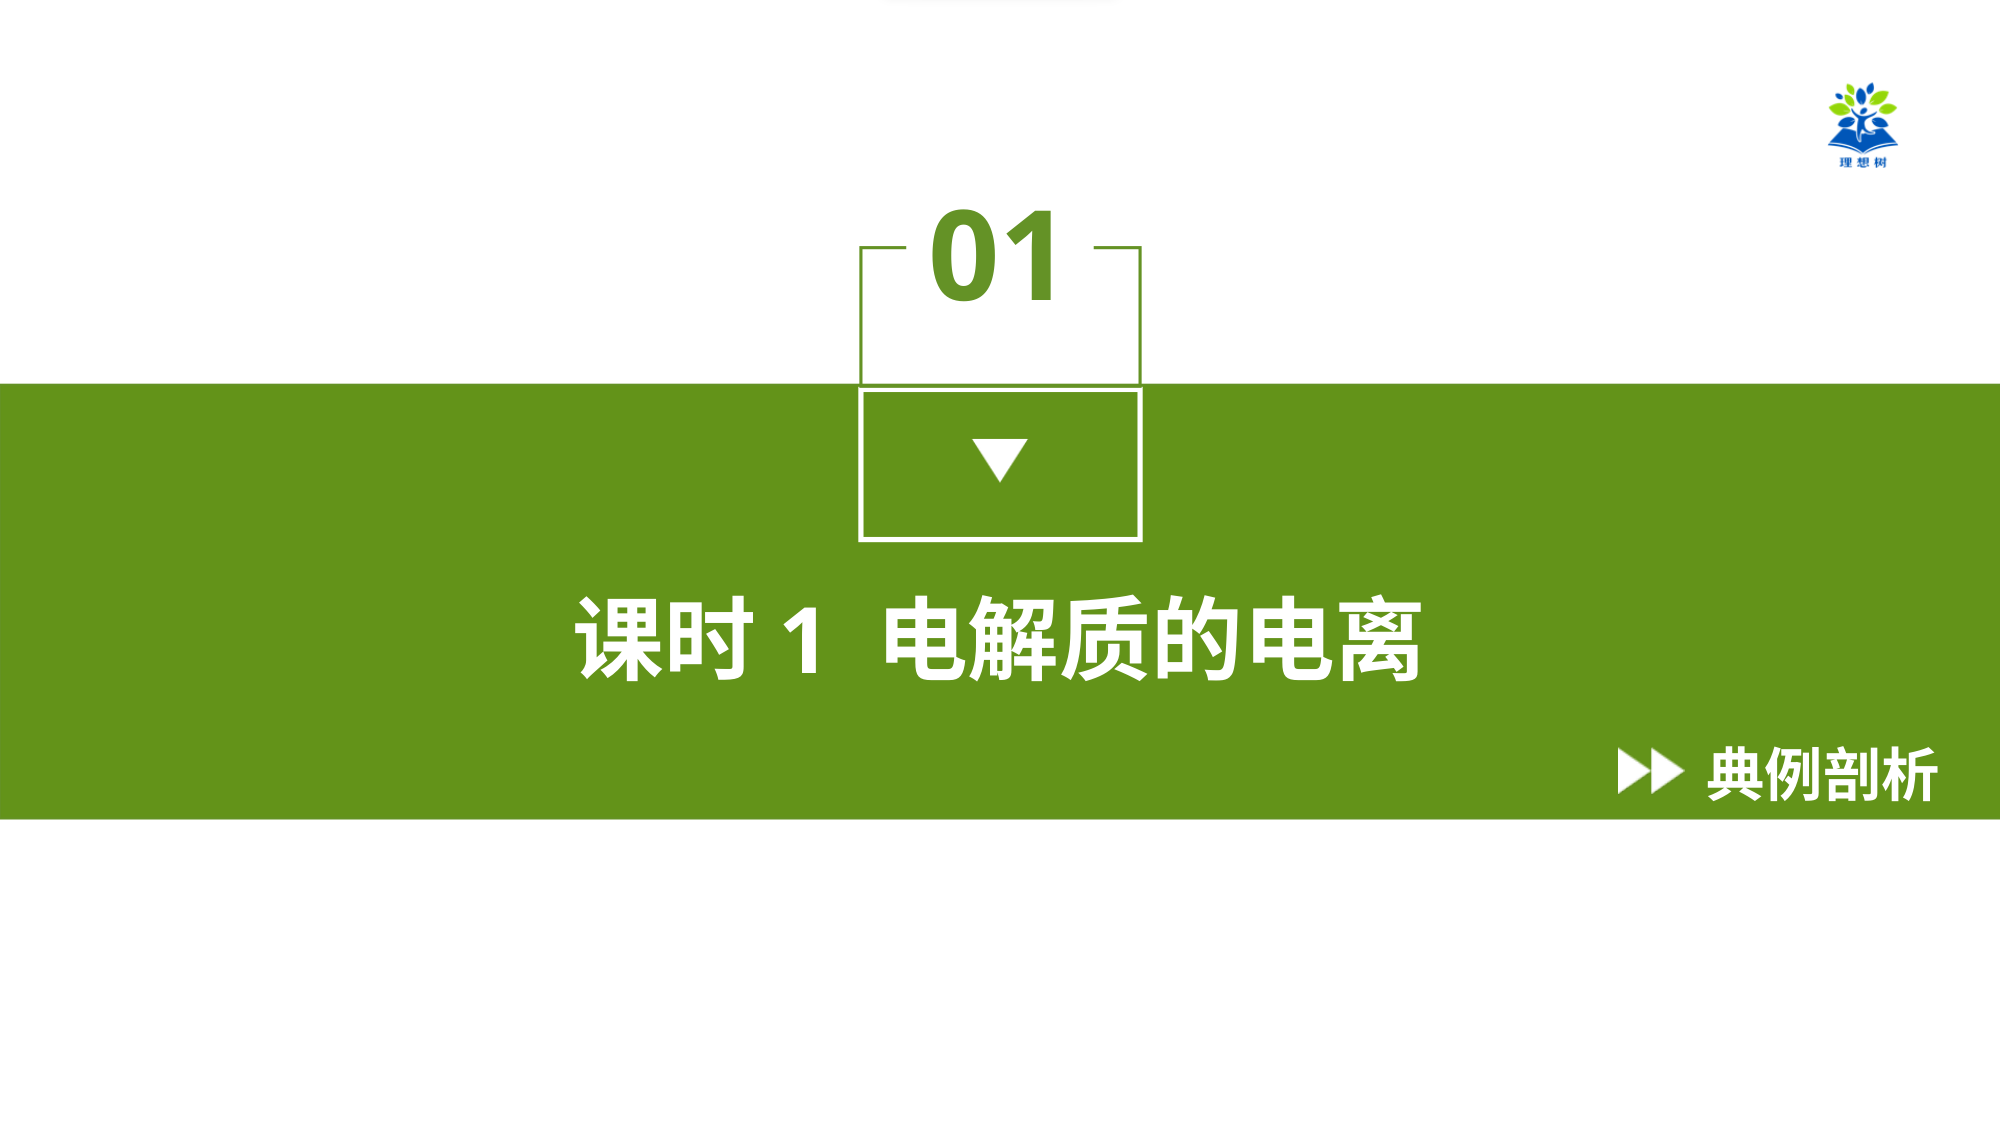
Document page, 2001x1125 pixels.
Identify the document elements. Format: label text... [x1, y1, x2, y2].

text_box 课时1 电解质的电离 [0, 572, 2000, 699]
text_box 01 [839, 158, 1160, 336]
text_box 典例剖析 [1706, 726, 1988, 819]
picture [0, 699, 2000, 1125]
picture [0, 0, 2000, 572]
